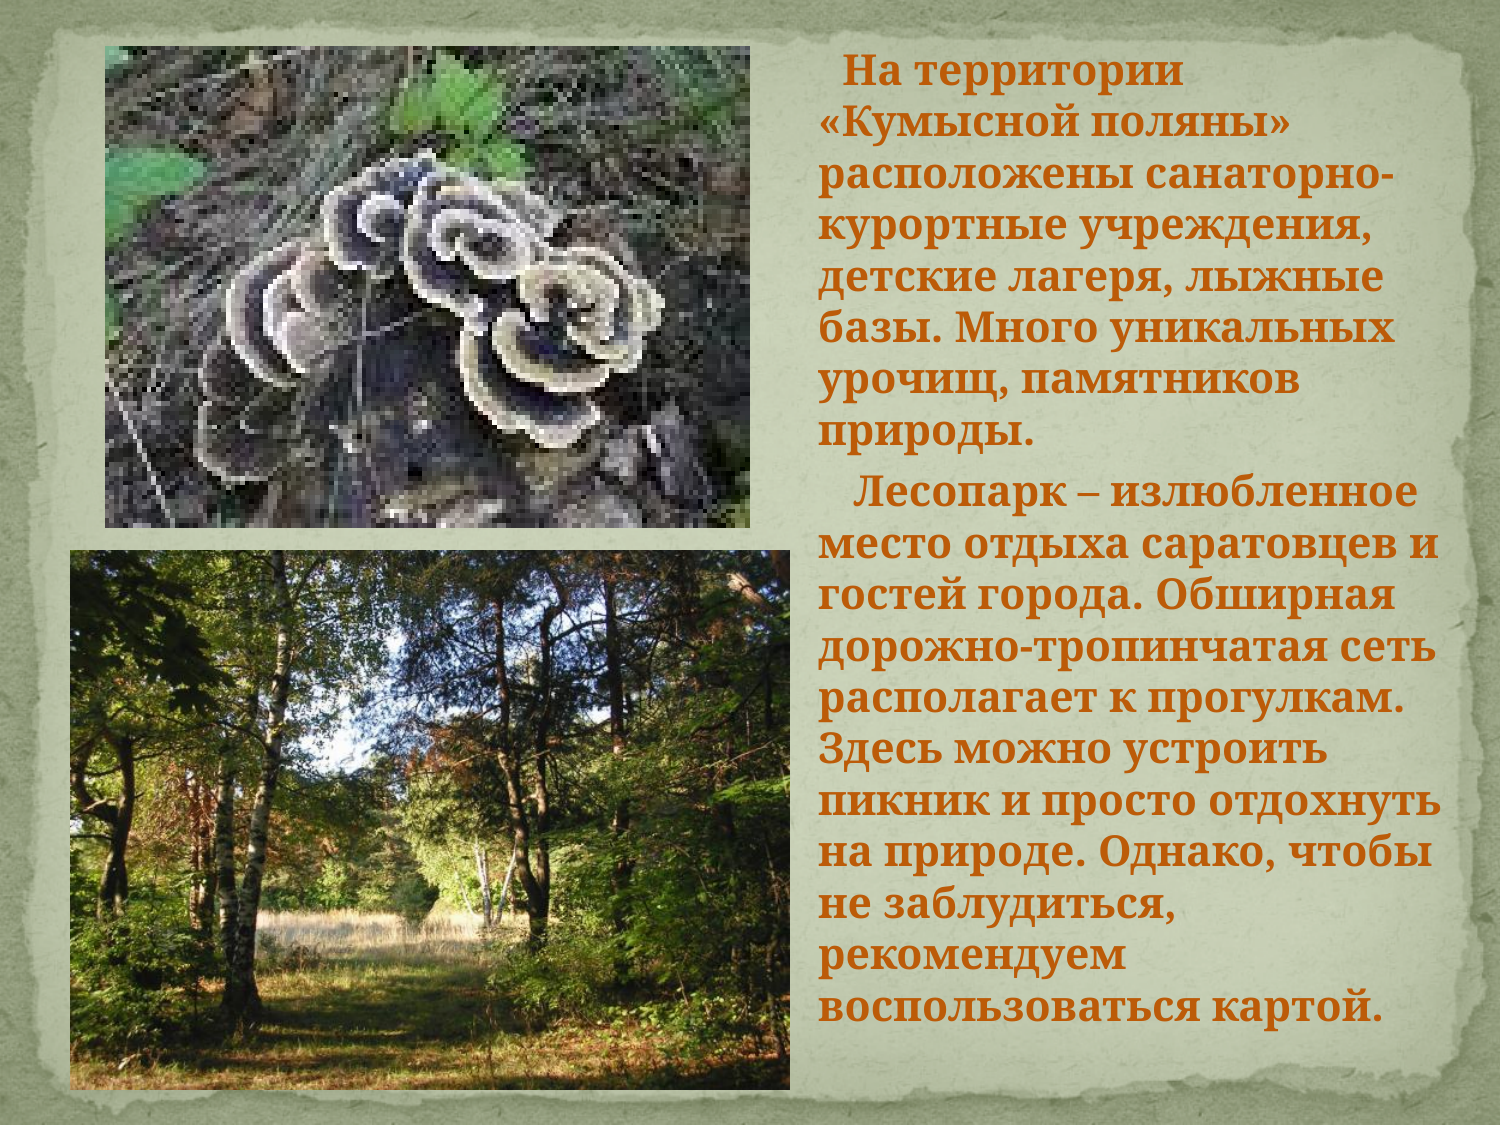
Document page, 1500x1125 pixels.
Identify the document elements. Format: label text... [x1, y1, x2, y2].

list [108, 49, 750, 527]
list На территории «Кумысной поляны» расположены санаторно-курортные учреждения, детские лагеря, лыжные базы. Много уникальных урочищ, памятников природы. Лесопарк – излюбленное место отдыха саратовцев и гостей города. Обширная дорожно-тропинчатая сеть располагает к прогулкам. Здесь можно устроить пикник и просто отдохнуть на природе. Однако, чтобы не заблудиться, рекомендуем воспользоваться картой. [761, 35, 1465, 1055]
picture [70, 550, 790, 1090]
